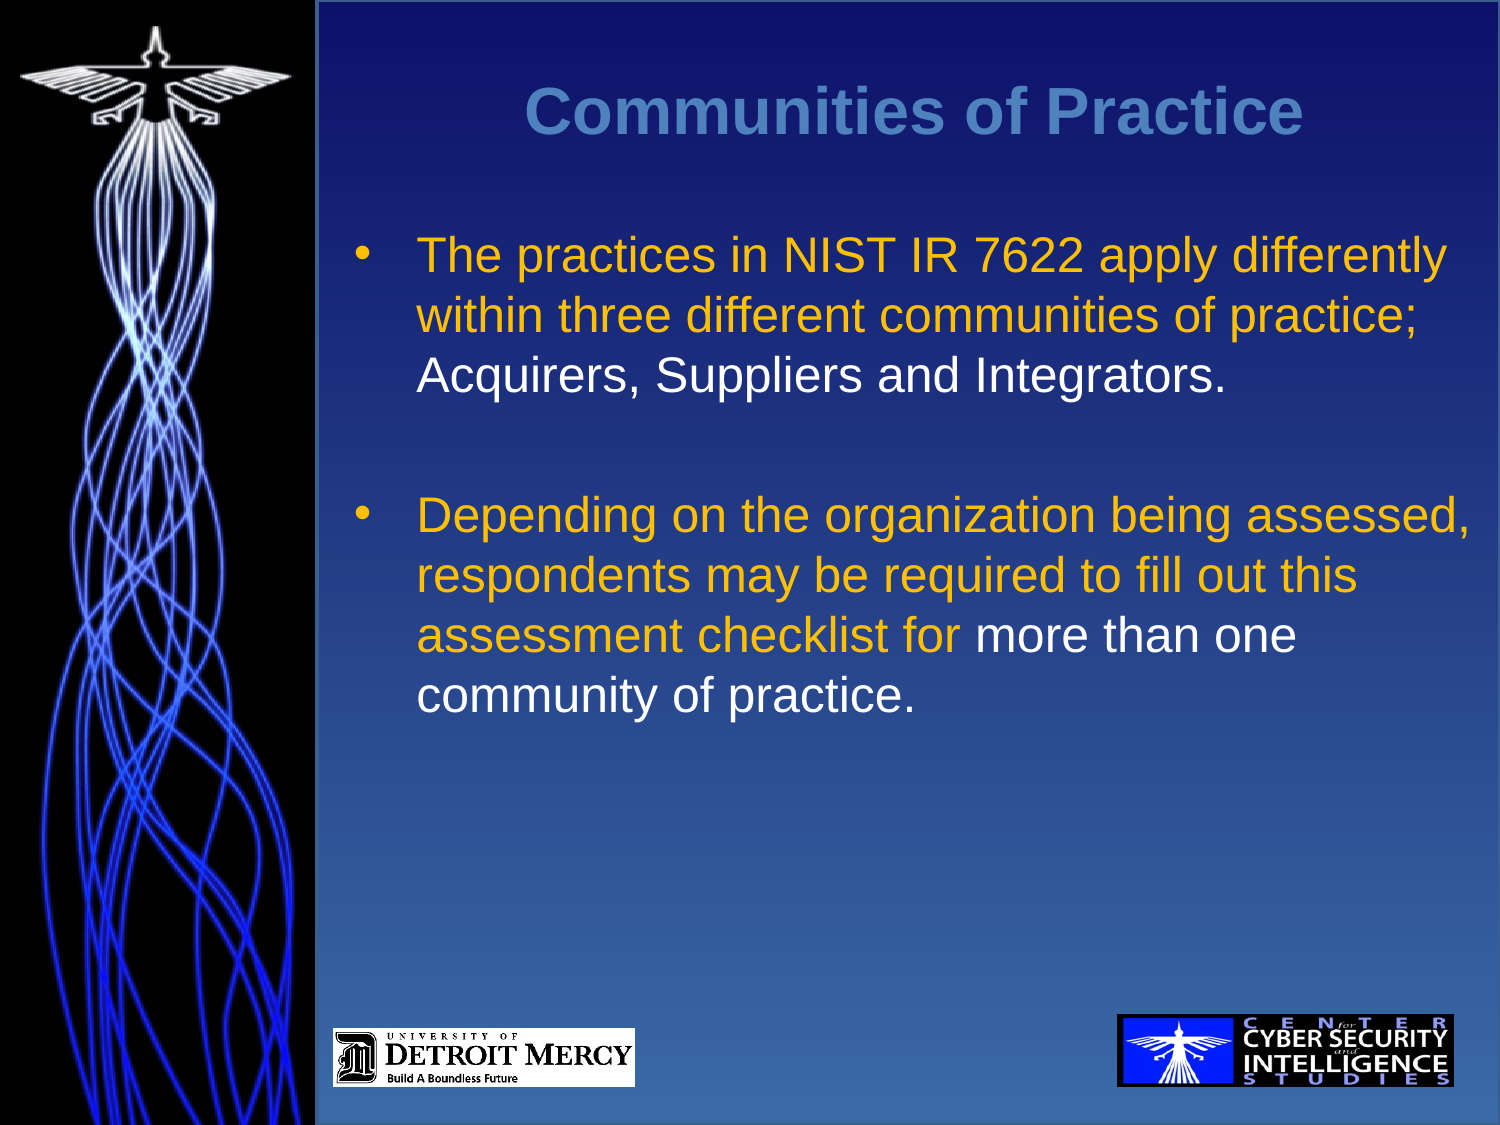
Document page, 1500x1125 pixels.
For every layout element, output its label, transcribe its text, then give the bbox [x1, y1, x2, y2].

text_box The practices in NIST IR 7622 apply differently within three different communities of practice; Acquirers, Suppliers and Integrators. Depending on the organization being assessed, respondents may be required to fill out this assessment checklist for more than one community of practice. [337, 214, 1500, 1015]
text_box [317, 0, 1500, 1125]
picture [333, 1028, 635, 1087]
text_box Communities of Practice [367, 59, 1463, 157]
picture [1117, 1013, 1455, 1087]
picture [0, 0, 316, 1125]
